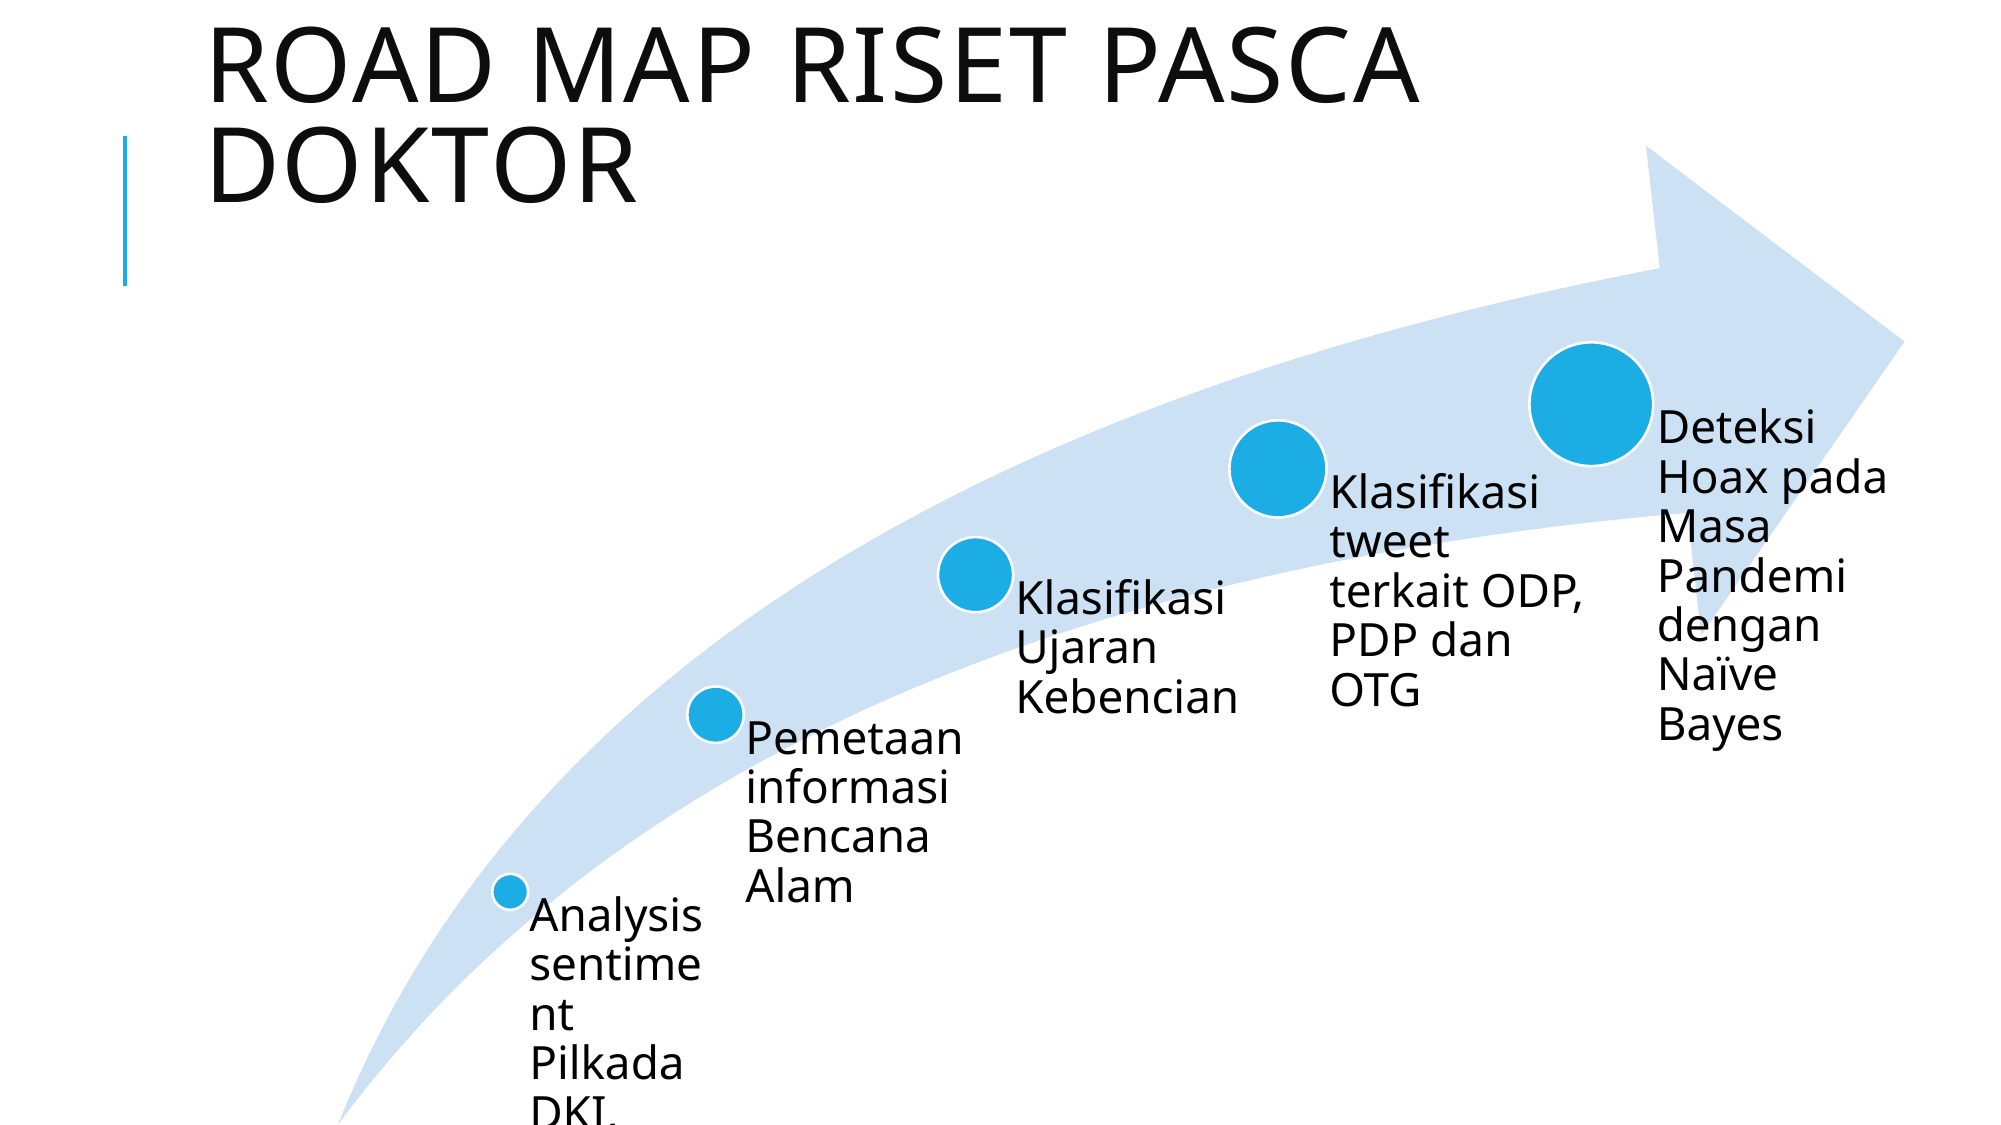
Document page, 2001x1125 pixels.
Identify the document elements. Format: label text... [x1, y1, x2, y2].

title ROAD MAP RISET PASCA DOKTOR [189, 0, 1784, 246]
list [294, 145, 1949, 1125]
